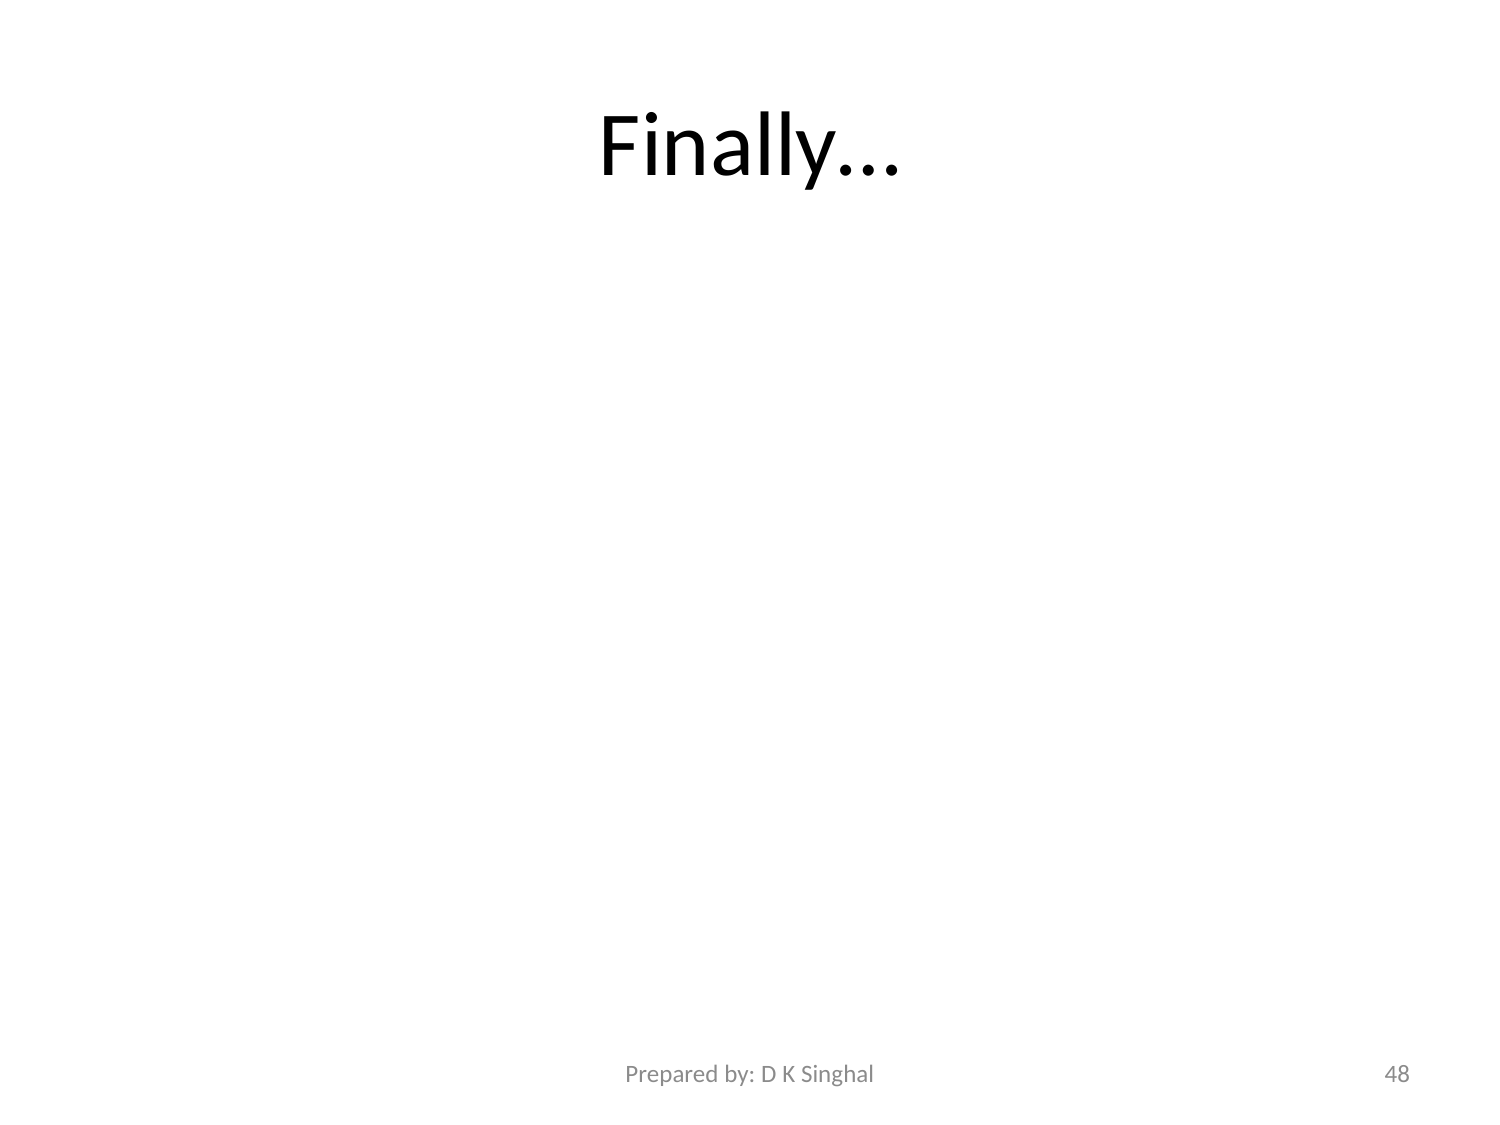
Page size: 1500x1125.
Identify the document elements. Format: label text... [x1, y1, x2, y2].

footer Prepared by: D K Singhal [512, 1042, 988, 1103]
title Finally… [75, 45, 1425, 233]
slide_number 48 [1074, 1042, 1425, 1103]
